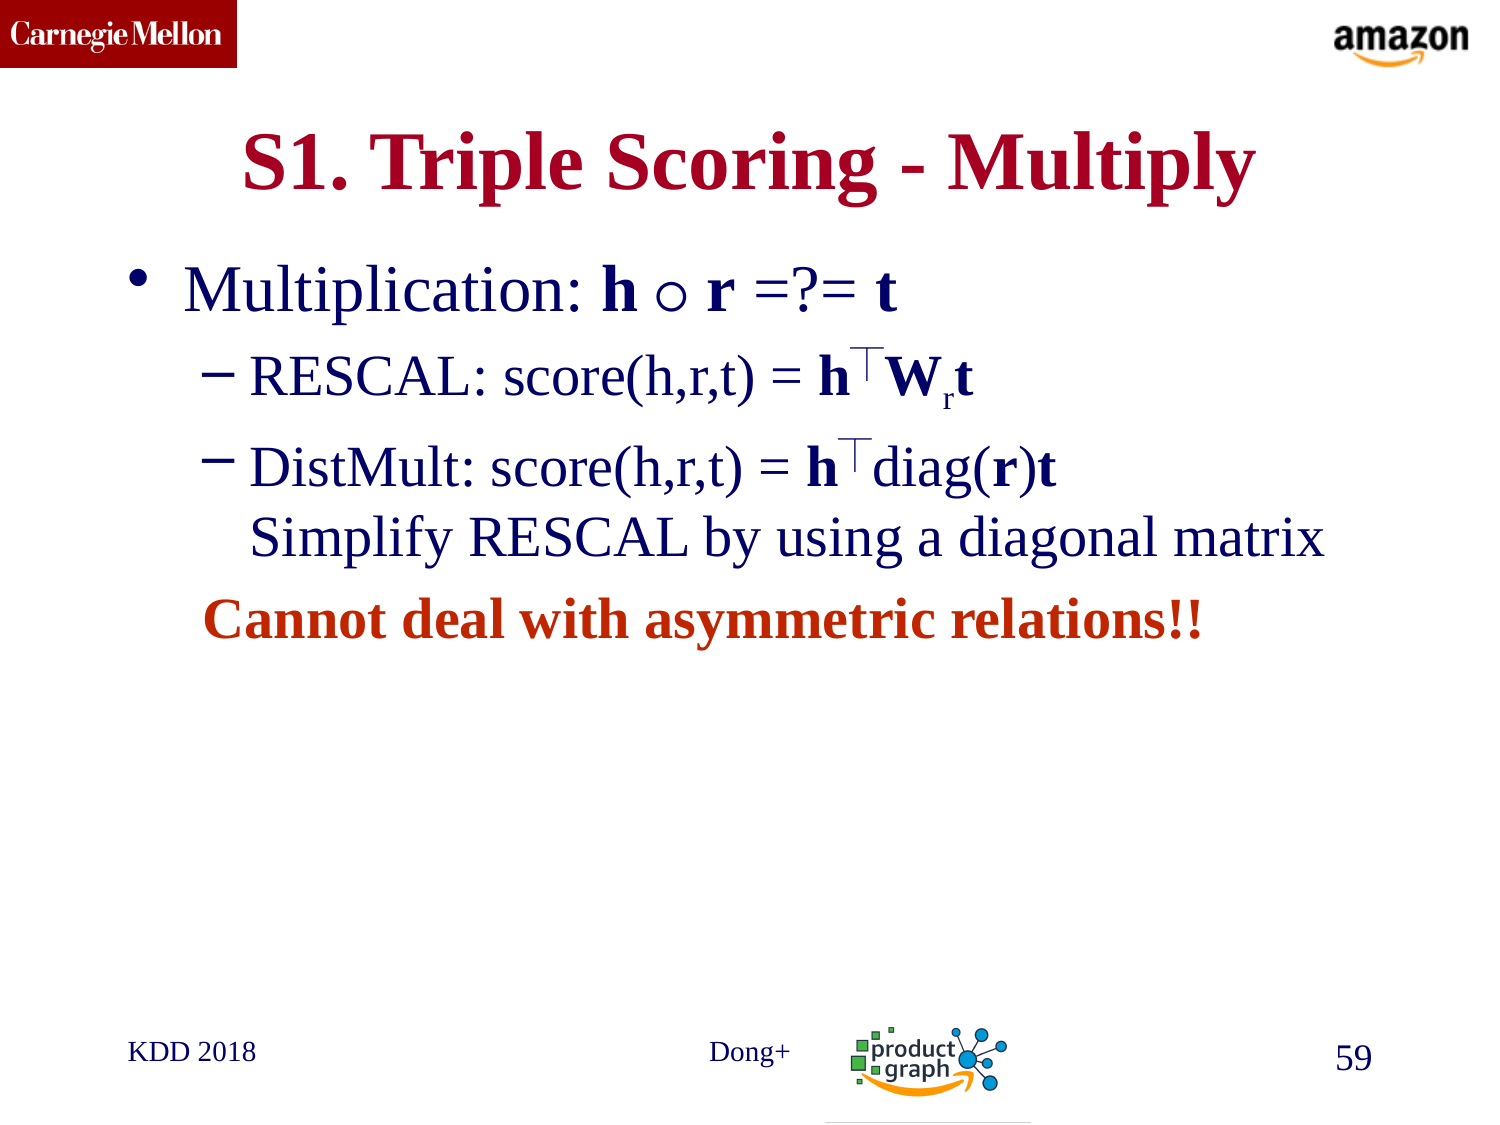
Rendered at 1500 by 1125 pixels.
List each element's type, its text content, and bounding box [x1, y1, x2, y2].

list Multiplication: h ⚬ r =?= t RESCAL: score(h,r,t) = h⏉Wrt DistMult: score(h,r,t) = h⏉diag(r)t Simplify RESCAL by using a diagonal matrix Cannot deal with asymmetric relations!! [112, 237, 1405, 1001]
title S1. Triple Scoring - Multiply [112, 99, 1388, 213]
slide_number KDD 2018 [112, 1024, 426, 1101]
picture [0, 0, 237, 68]
slide_number 59 [1074, 1024, 1388, 1101]
picture [1322, 4, 1484, 88]
footer Dong+ [512, 1024, 988, 1101]
